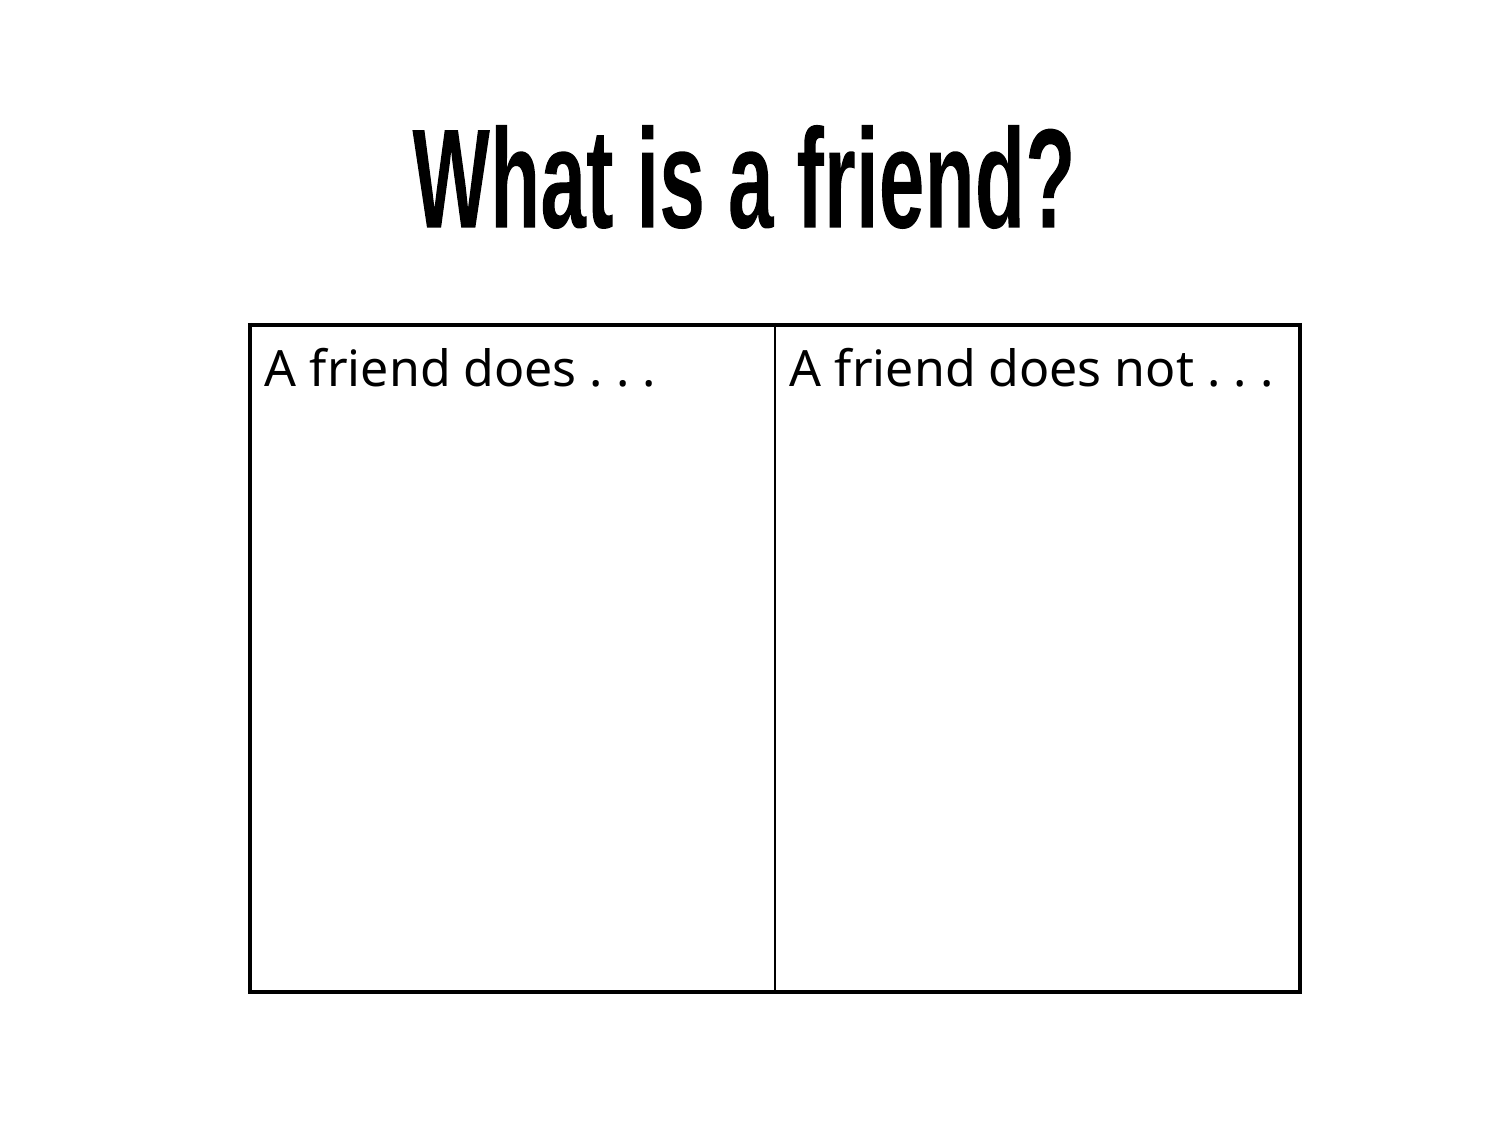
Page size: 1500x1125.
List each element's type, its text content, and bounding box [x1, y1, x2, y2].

table_header A friend does . . . [252, 327, 774, 990]
table_header A friend does not . . . [776, 327, 1298, 990]
